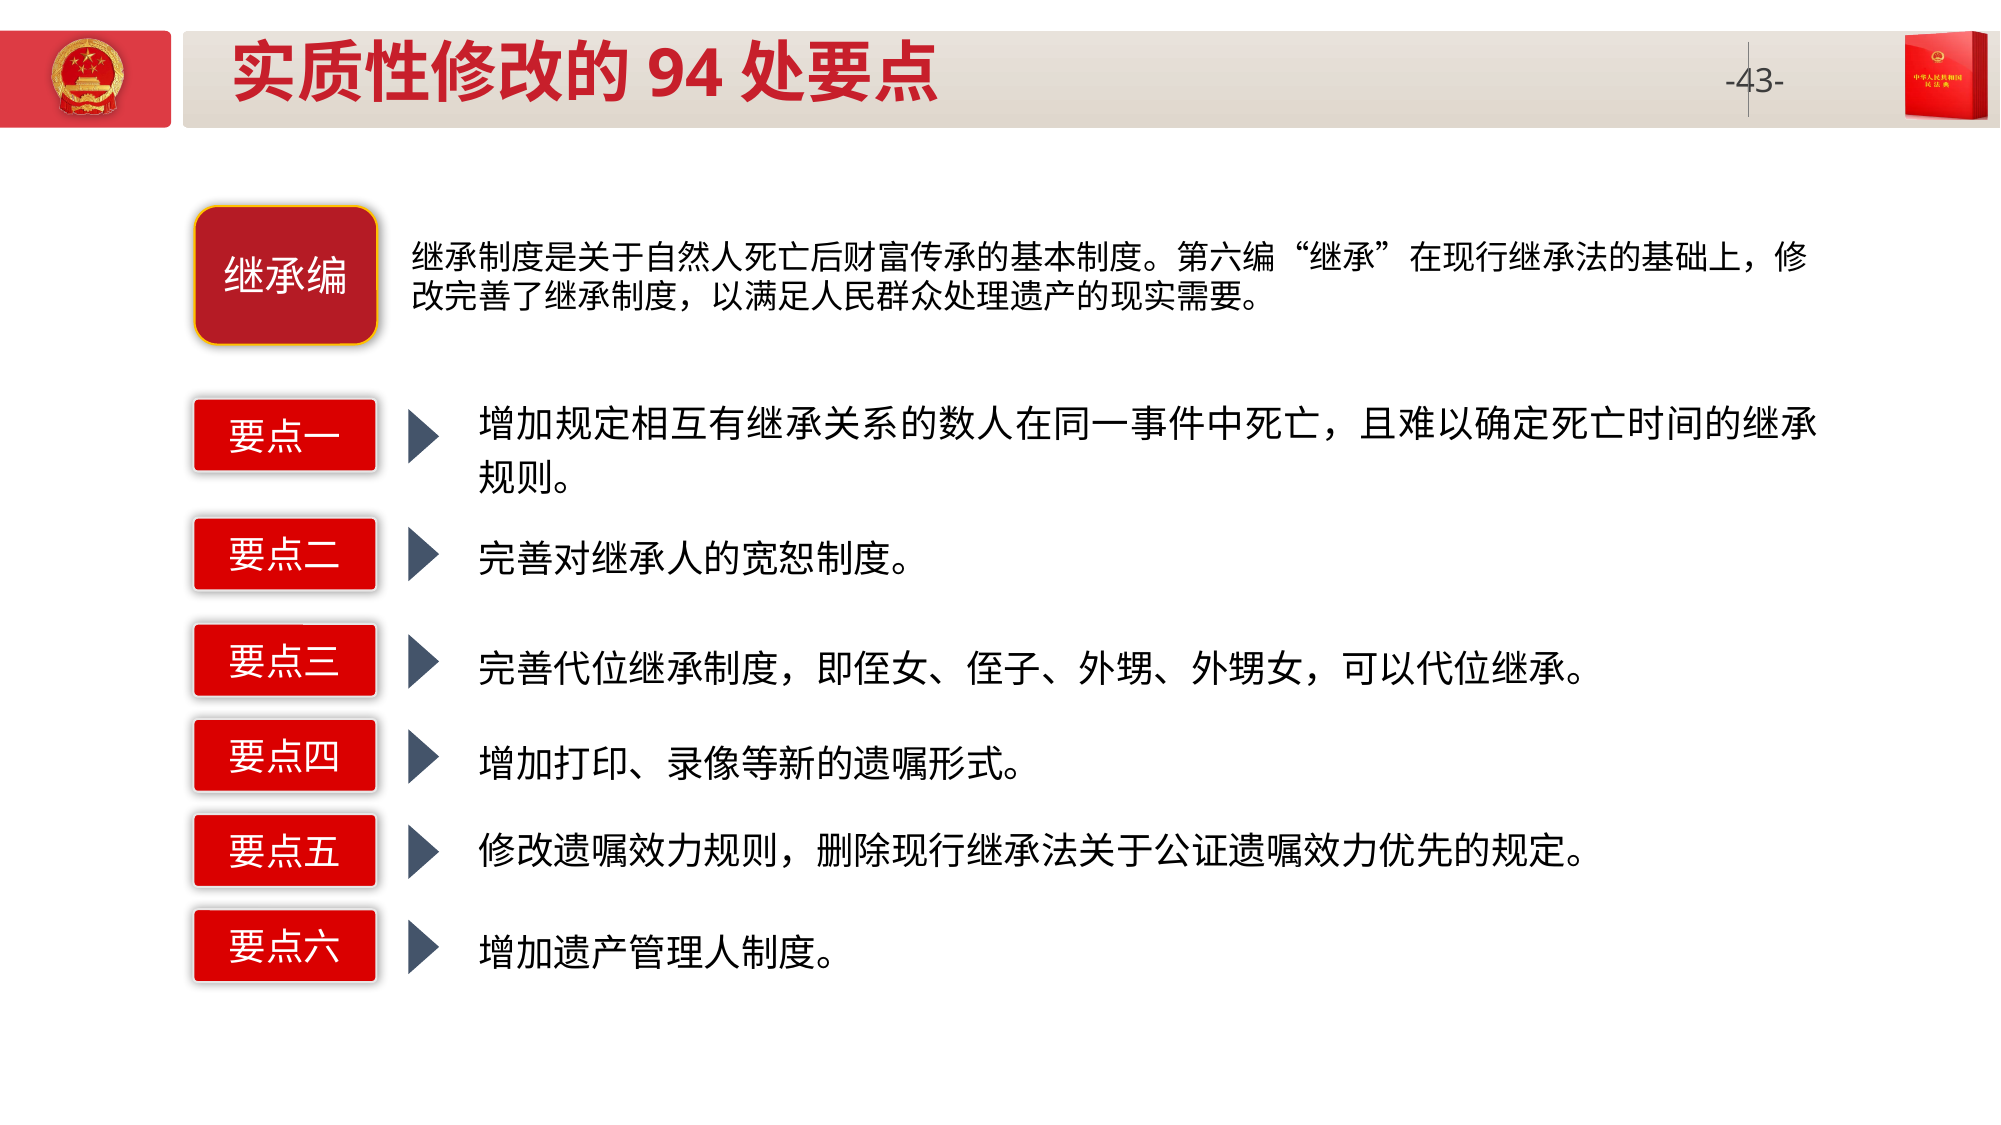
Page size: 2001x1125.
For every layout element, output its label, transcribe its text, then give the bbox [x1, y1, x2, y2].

text_box 完善代位继承制度，即侄女、侄子、外甥、外甥女，可以代位继承。 [463, 628, 1619, 724]
text_box [408, 824, 440, 879]
text_box 增加规定相互有继承关系的数人在同一事件中死亡，且难以确定死亡时间的继承规则。 [463, 383, 1834, 507]
text_box [408, 919, 440, 975]
text_box 继承编 [193, 205, 379, 346]
text_box 要点二 [193, 517, 377, 591]
text_box 要点三 [193, 623, 377, 697]
text_box 完善对继承人的宽恕制度。 [463, 518, 1619, 588]
text_box [408, 409, 440, 464]
text_box 修改遗嘱效力规则，删除现行继承法关于公证遗嘱效力优先的规定。 [463, 811, 1619, 880]
text_box 继承制度是关于自然人死亡后财富传承的基本制度。第六编“继承”在现行继承法的基础上，修改完善了继承制度，以满足人民群众处理遗产的现实需要。 [396, 228, 1834, 323]
text_box [408, 729, 440, 784]
picture [44, 38, 127, 117]
text_box 要点一 [193, 398, 377, 472]
picture [1865, 22, 2001, 120]
text_box 要点四 [193, 718, 377, 792]
text_box 增加遗产管理人制度。 [463, 913, 1834, 982]
text_box 增加打印、录像等新的遗嘱形式。 [463, 724, 1619, 793]
text_box [408, 526, 440, 582]
title 实质性修改的94处要点 [215, 36, 1749, 115]
text_box [408, 634, 440, 689]
text_box 要点五 [193, 814, 377, 887]
text_box 要点六 [193, 909, 377, 983]
